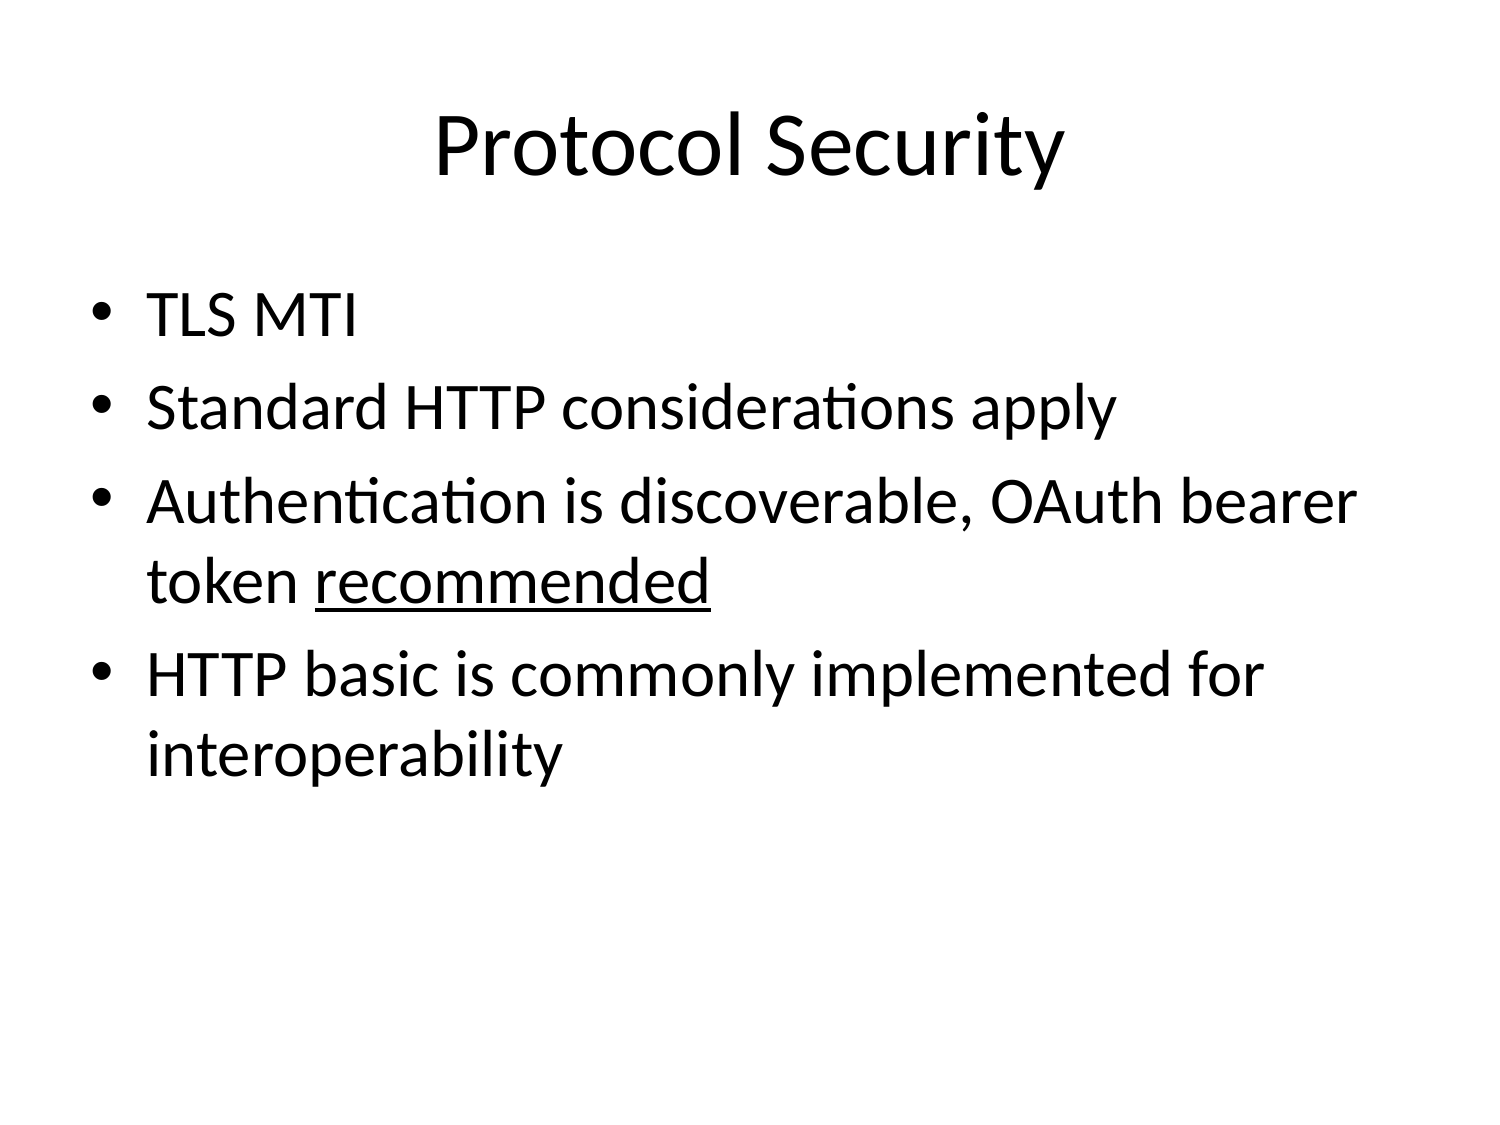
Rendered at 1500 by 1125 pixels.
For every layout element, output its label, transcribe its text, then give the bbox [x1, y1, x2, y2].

title Protocol Security [75, 45, 1425, 233]
list TLS MTI Standard HTTP considerations apply Authentication is discoverable, OAuth bearer token recommended HTTP basic is commonly implemented for interoperability [75, 262, 1425, 1005]
